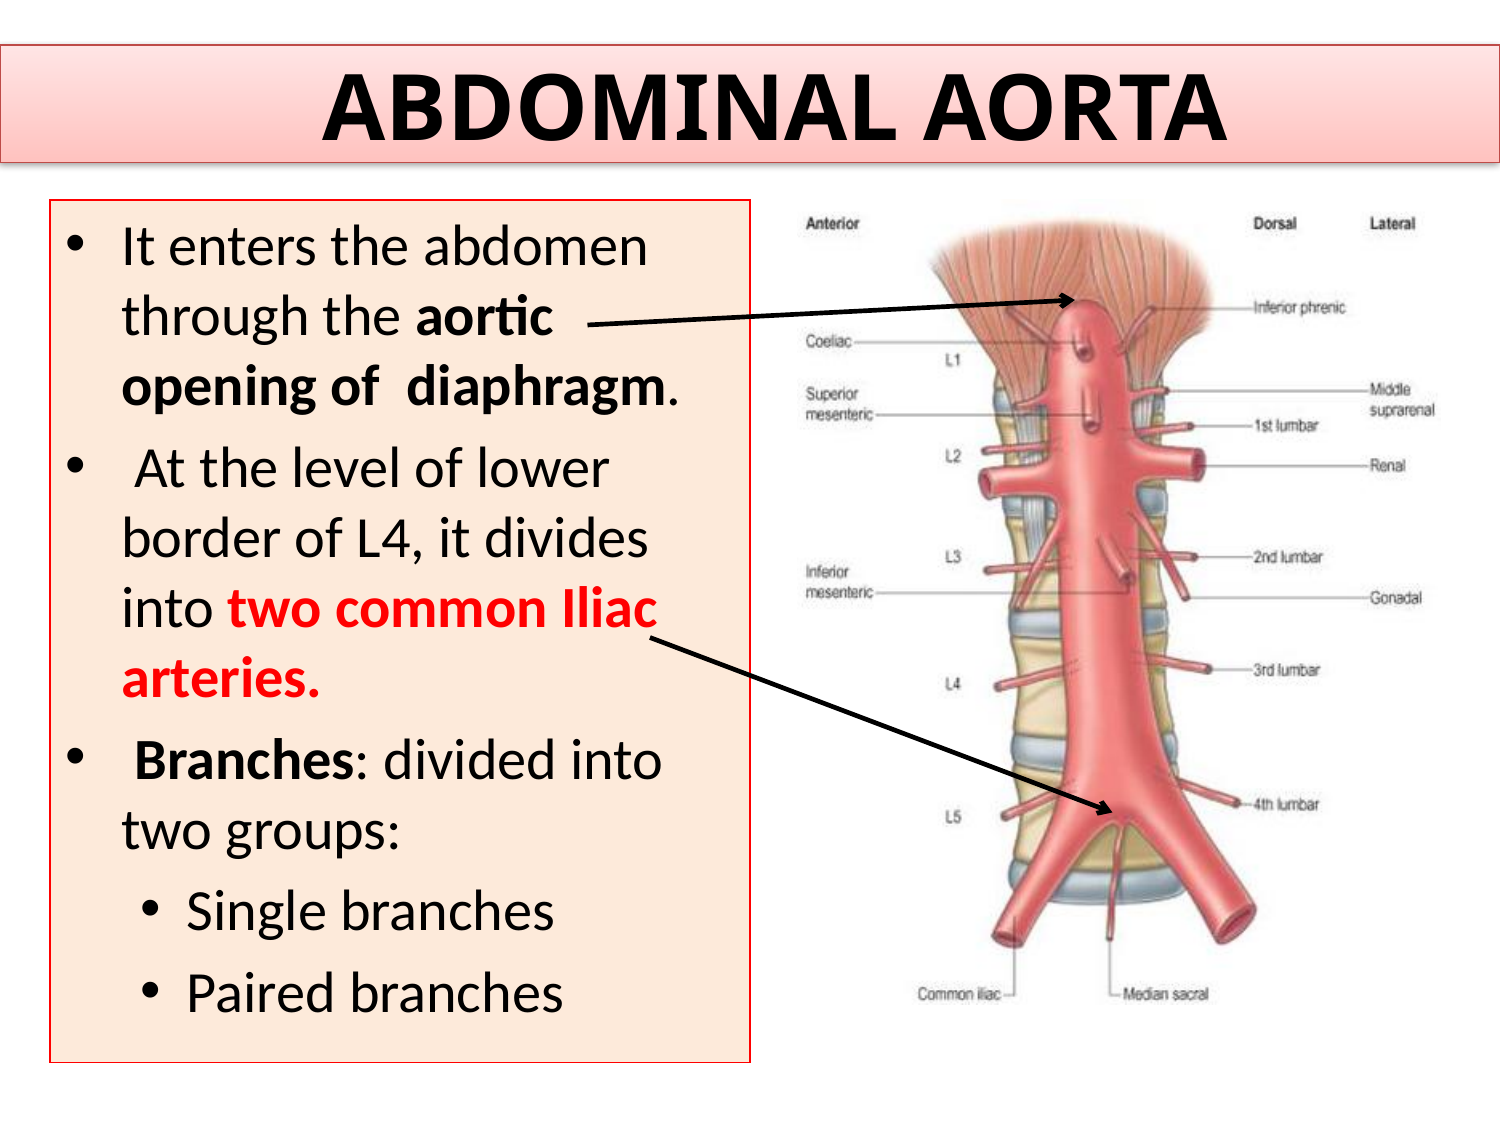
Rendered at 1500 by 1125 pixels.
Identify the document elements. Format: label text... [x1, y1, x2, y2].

title ABDOMINAL AORTA [0, 44, 1500, 163]
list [796, 199, 1441, 1006]
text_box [649, 637, 1113, 813]
list It enters the abdomen through the aortic opening of diaphragm. At the level of lower border of L4, it divides into two common Iliac arteries. Branches: divided into two groups: Single branches Paired branches [49, 199, 751, 1063]
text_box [587, 299, 1076, 326]
